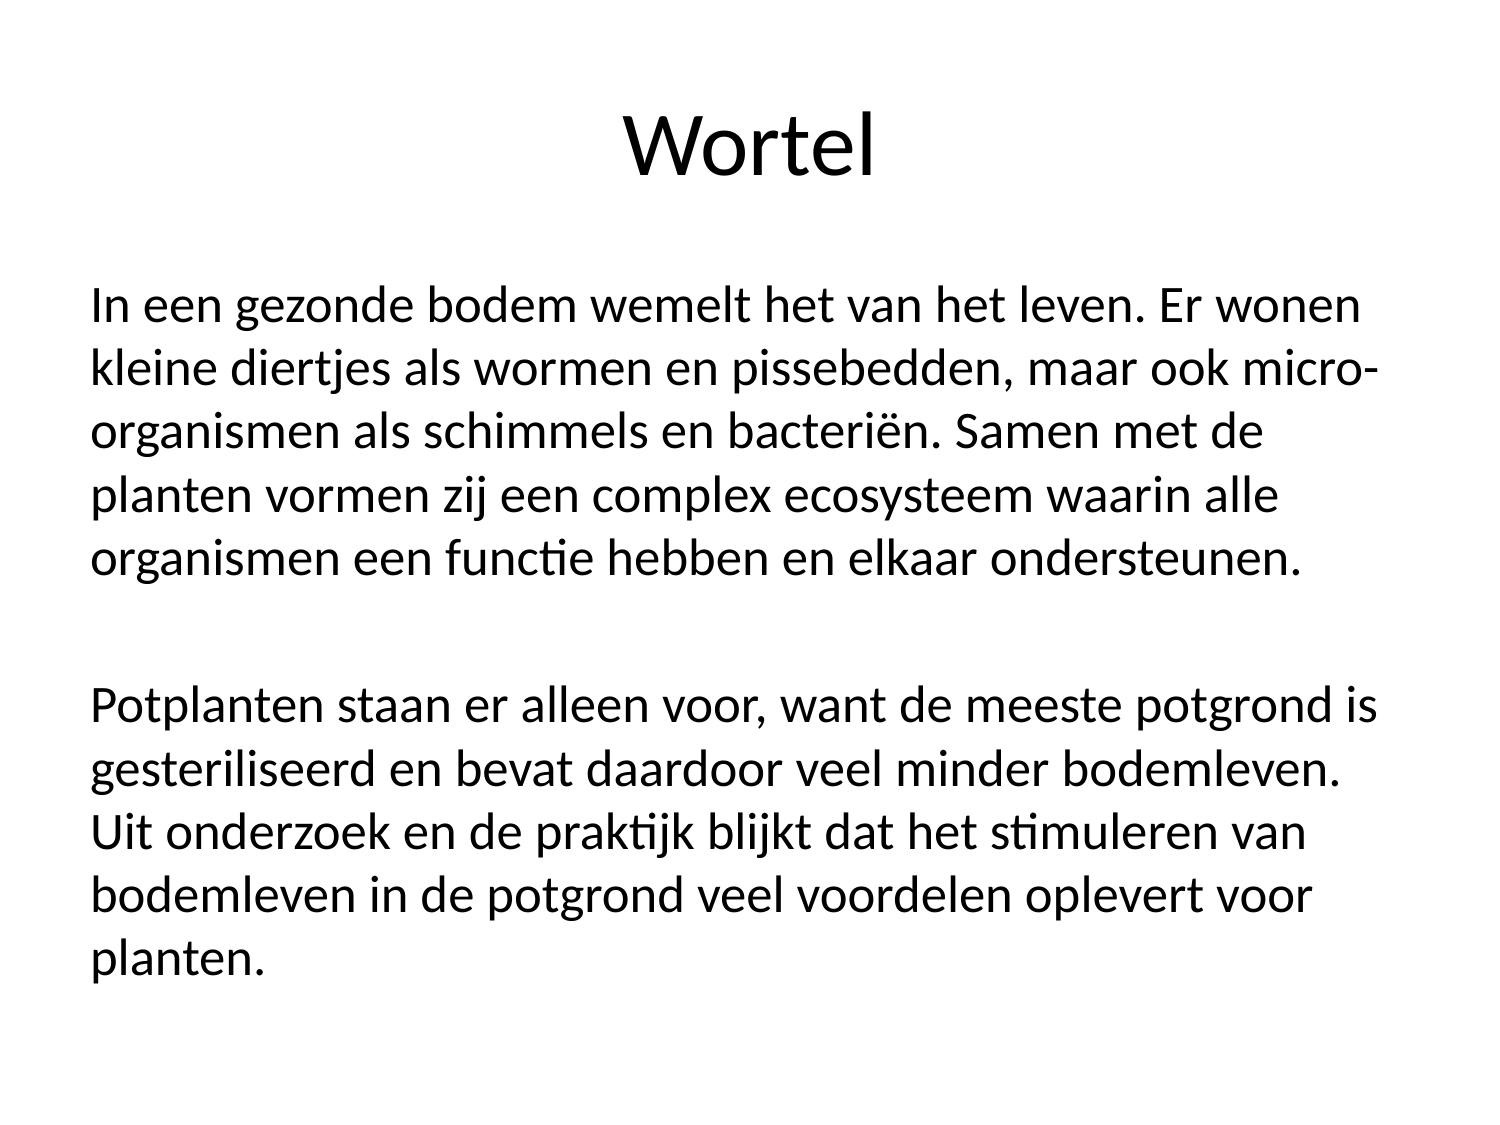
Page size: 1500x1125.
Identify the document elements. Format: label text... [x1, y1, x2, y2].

list In een gezonde bodem wemelt het van het leven. Er wonen kleine diertjes als wormen en pissebedden, maar ook micro-organismen als schimmels en bacteriën. Samen met de planten vormen zij een complex ecosysteem waarin alle organismen een functie hebben en elkaar ondersteunen. Potplanten staan er alleen voor, want de meeste potgrond is gesteriliseerd en bevat daardoor veel minder bodemleven. Uit onderzoek en de praktijk blijkt dat het stimuleren van bodemleven in de potgrond veel voordelen oplevert voor planten. [75, 262, 1425, 1005]
title Wortel [75, 45, 1425, 233]
